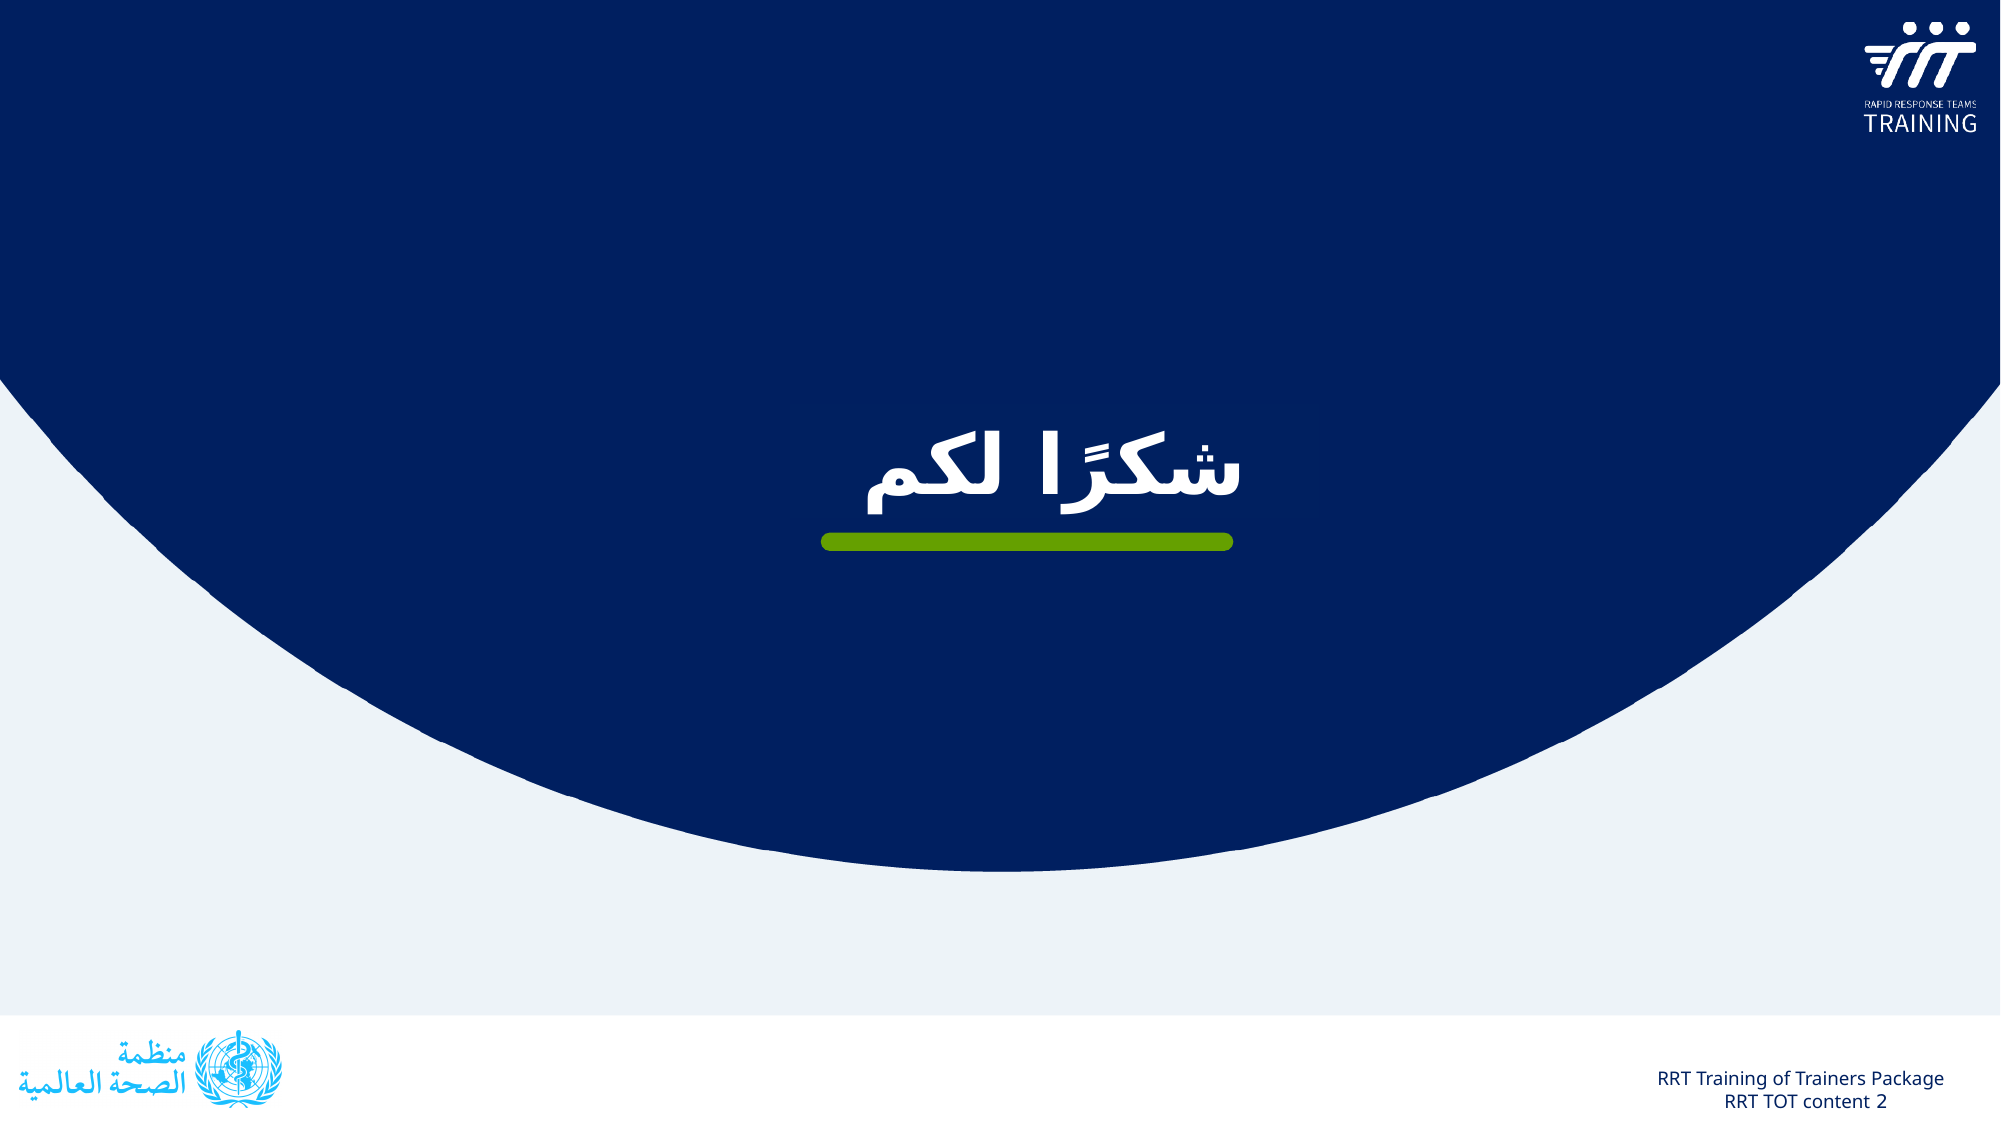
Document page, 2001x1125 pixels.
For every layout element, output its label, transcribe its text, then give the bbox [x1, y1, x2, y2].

text_box شكرًا لكم [789, 403, 1320, 519]
picture [19, 1030, 282, 1108]
picture [0, 0, 2001, 904]
